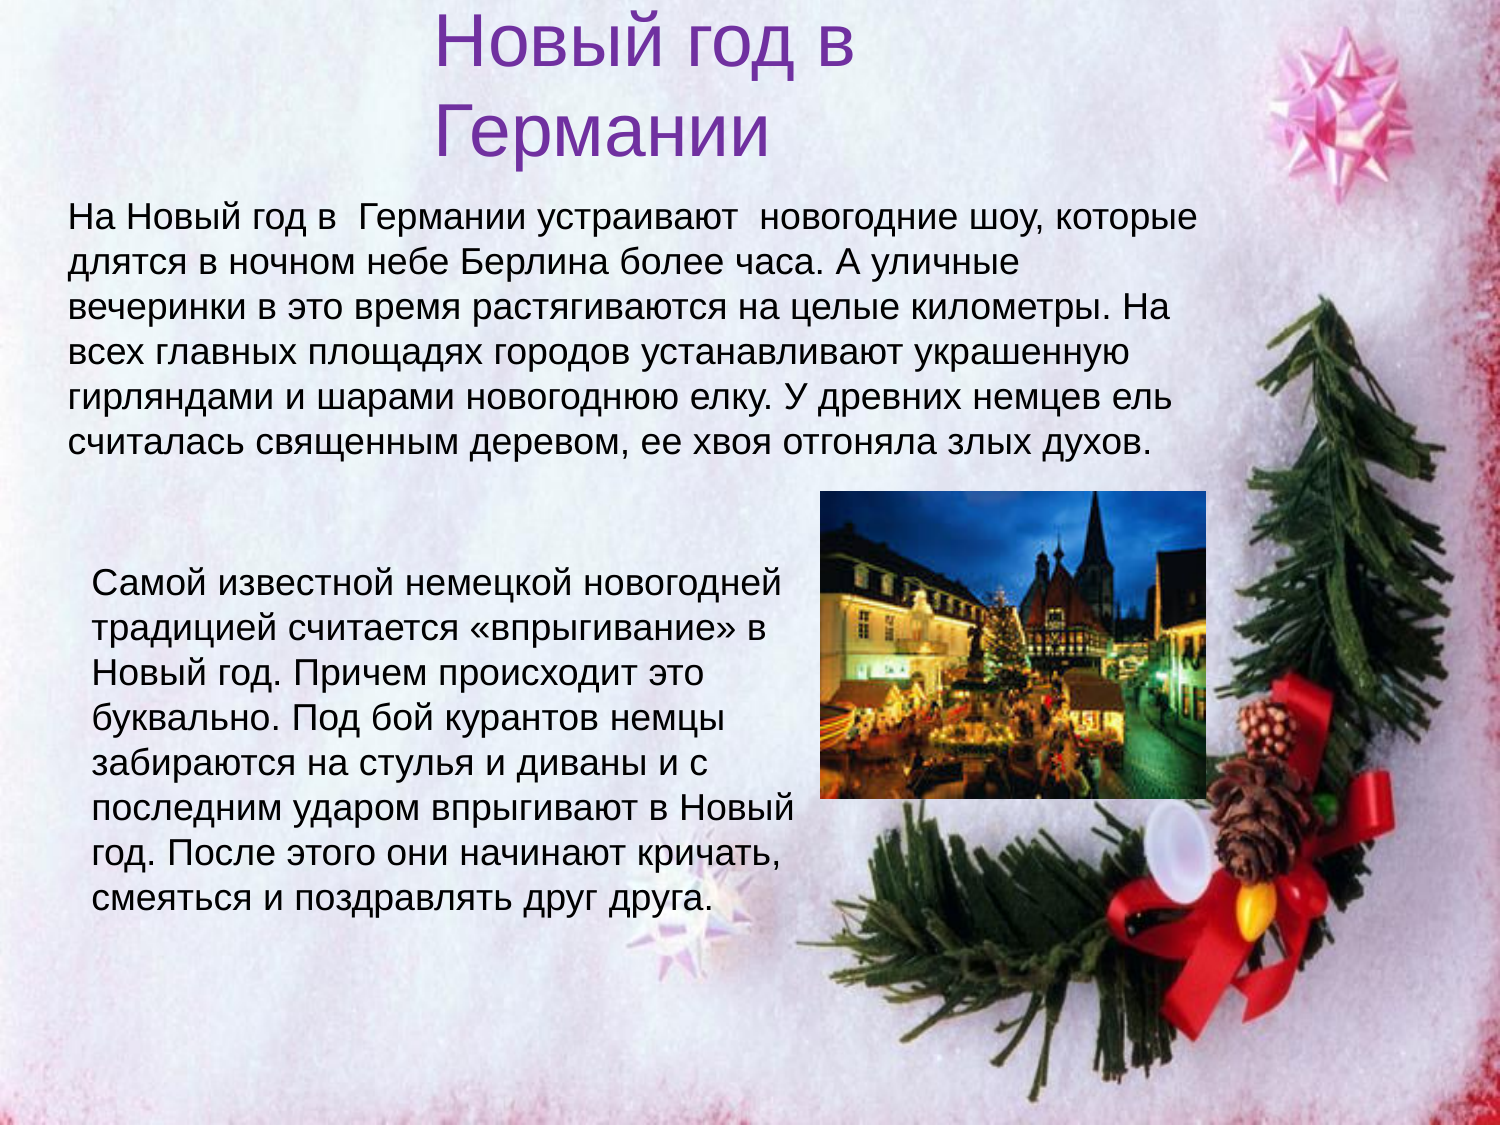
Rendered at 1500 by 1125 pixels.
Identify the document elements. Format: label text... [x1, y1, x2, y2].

text_box Новый год в Германии [419, 0, 1081, 179]
picture [0, 0, 1500, 1125]
text_box Самой известной немецкой новогодней традицией считается «впрыгивание» в Новый год. Причем происходит это буквально. Под бой курантов немцы забираются на стулья и диваны и с последним ударом впрыгивают в Новый год. После этого они начинают кричать, смеяться и поздравлять друг друга. [76, 550, 827, 926]
text_box На Новый год в Германии устраивают новогодние шоу, которые длятся в ночном небе Берлина более часа. А уличные вечеринки в это время растягиваются на целые километры. На всех главных площадях городов устанавливают украшенную гирляндами и шарами новогоднюю елку. У древних немцев ель считалась священным деревом, ее хвоя отгоняла злых духов. [53, 184, 1223, 470]
